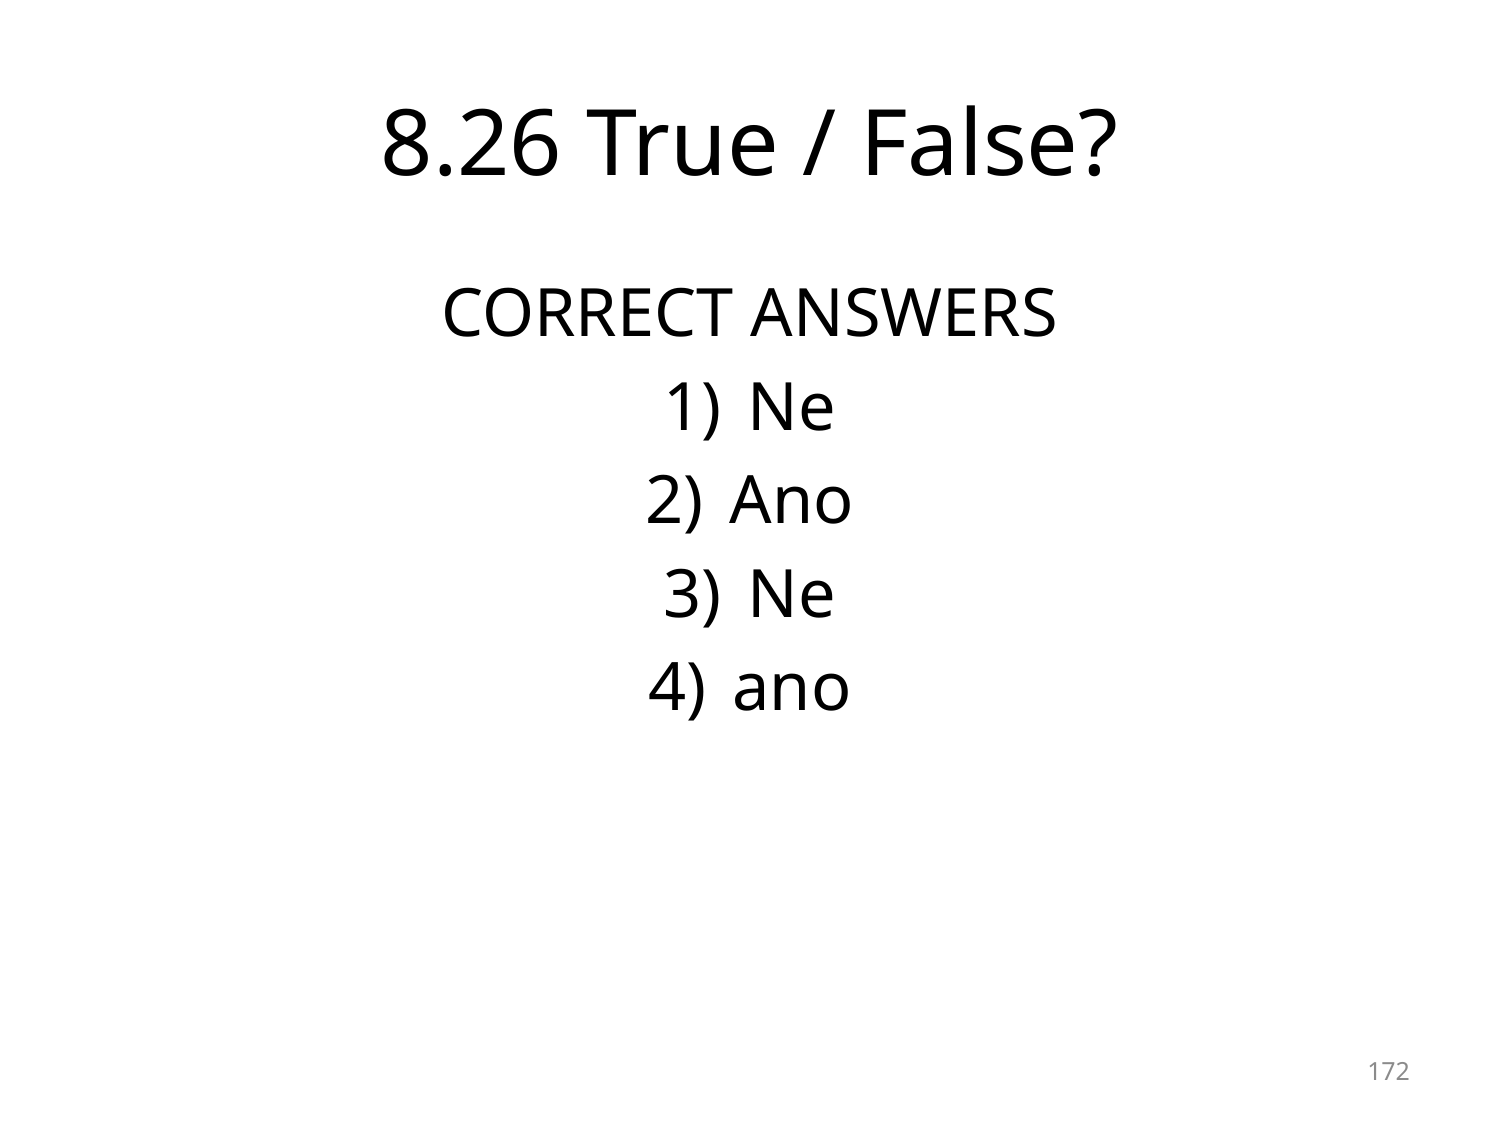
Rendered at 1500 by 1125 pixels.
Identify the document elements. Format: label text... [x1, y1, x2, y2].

slide_number 172 [1074, 1042, 1425, 1103]
list CORRECT ANSWERS Ne Ano Ne ano [75, 262, 1425, 1005]
title 8.26 True / False? [75, 45, 1425, 233]
